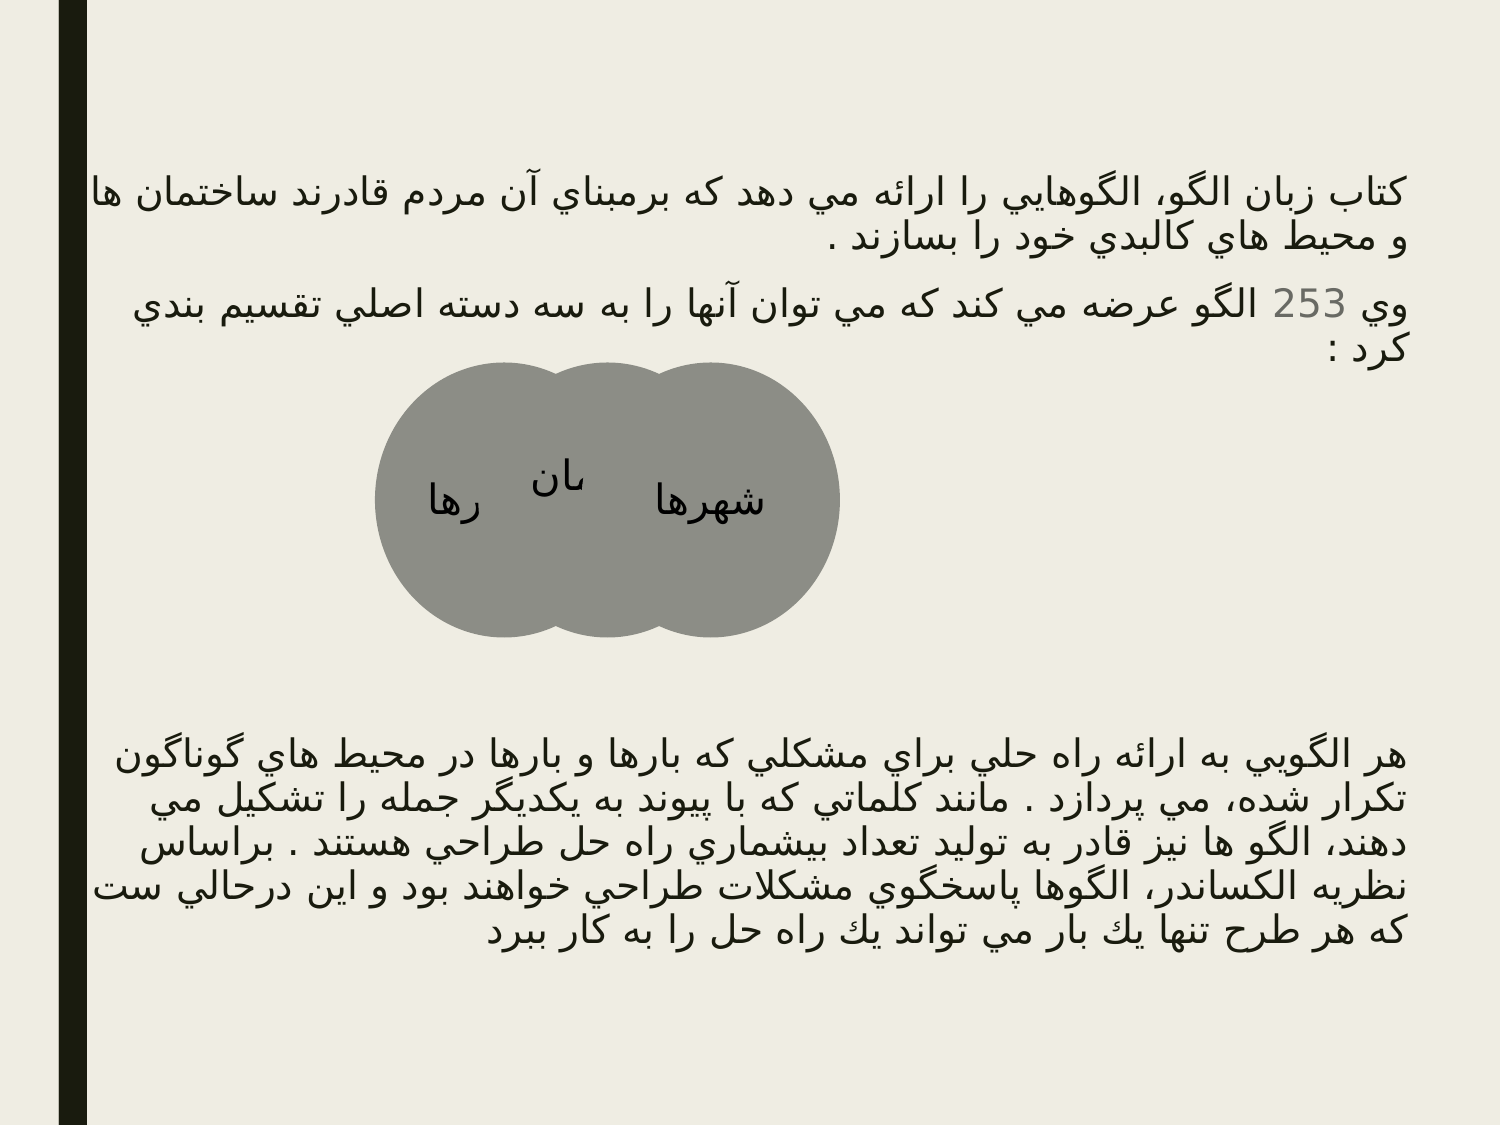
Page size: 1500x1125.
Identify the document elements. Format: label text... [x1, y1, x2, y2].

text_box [374, 362, 1150, 638]
list كتاب زبان الگو، الگوهايي را ارائه مي دهد كه برمبناي آن مردم قادرند ساختمان ها و محيط هاي كالبدي خود را بسازند . وي 253 الگو عرضه مي كند كه مي توان آنها را به سه دسته اصلي تقسيم بندي كرد : هر الگويي به ارائه راه حلي براي مشكلي كه بارها و بارها در محيط هاي گوناگون تكرار شده، مي پردازد . مانند كلماتي كه با پيوند به يكديگر جمله را تشكيل مي دهند، الگو ها نيز قادر به توليد تعداد بيشماري راه حل طراحي هستند . براساس نظريه الكساندر، الگوها پاسخگوي مشكلات طراحي خواهند بود و اين درحالي ست كه هر طرح تنها يك بار مي تواند يك راه حل را به كار ببرد [62, 162, 1425, 963]
